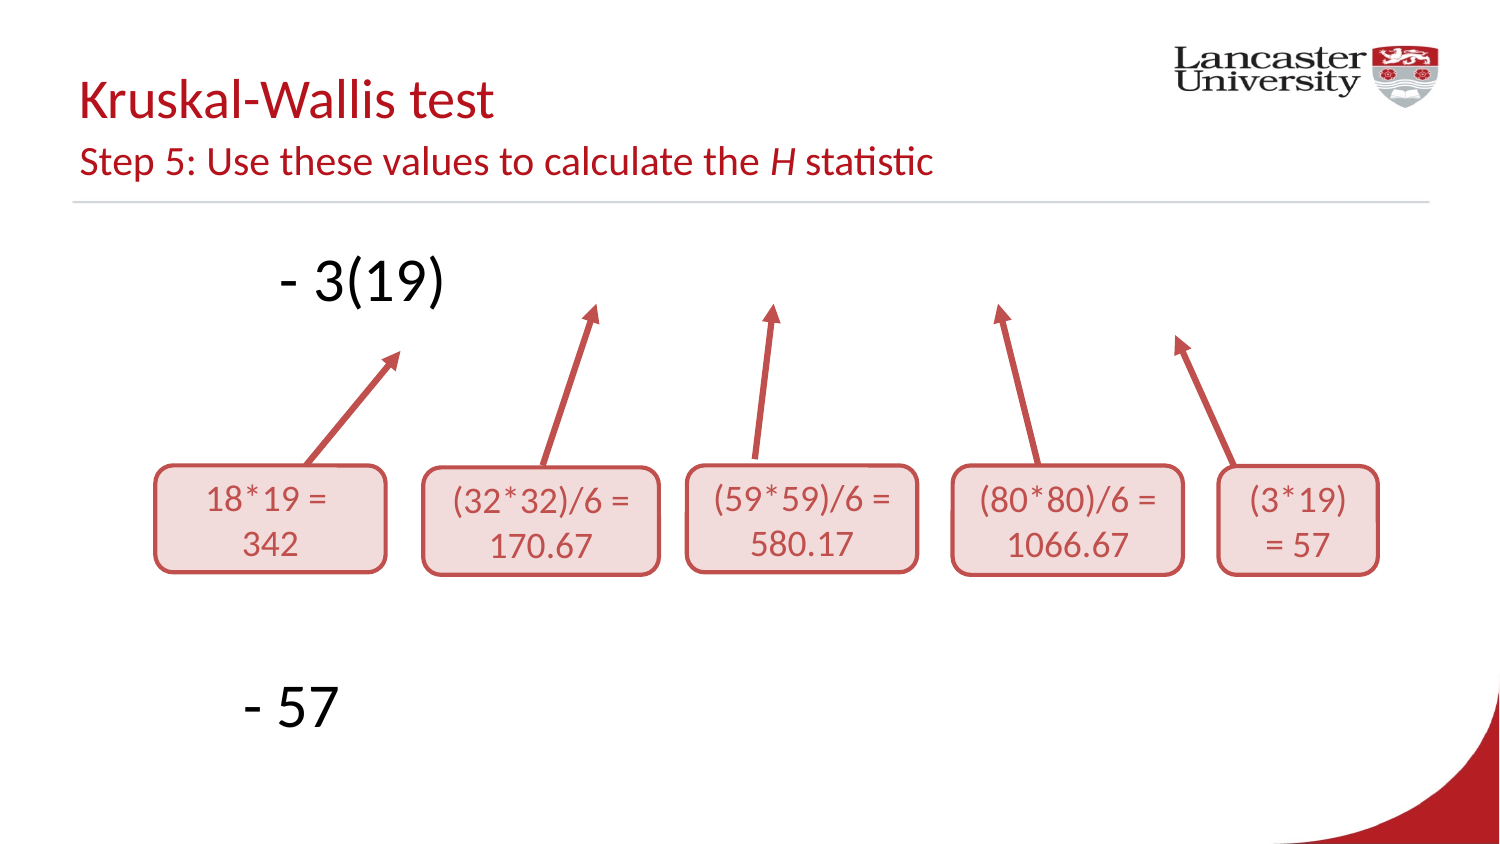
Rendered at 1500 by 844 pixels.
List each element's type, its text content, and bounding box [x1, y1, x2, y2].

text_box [1174, 334, 1234, 466]
text_box 18*19 = 342 [153, 463, 388, 575]
text_box (59*59)/6 = 580.17 [684, 463, 920, 575]
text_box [754, 303, 774, 460]
picture [0, 0, 1500, 844]
title Kruskal-Wallis test Step 5: Use these values to calculate the H statistic [64, 67, 1483, 210]
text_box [997, 303, 1039, 466]
text_box (3*19) = 57 [1216, 463, 1380, 577]
text_box (80*80)/6 = 1066.67 [950, 463, 1186, 577]
text_box (32*32)/6 = 170.67 [421, 465, 662, 577]
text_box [305, 350, 401, 466]
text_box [542, 303, 597, 466]
